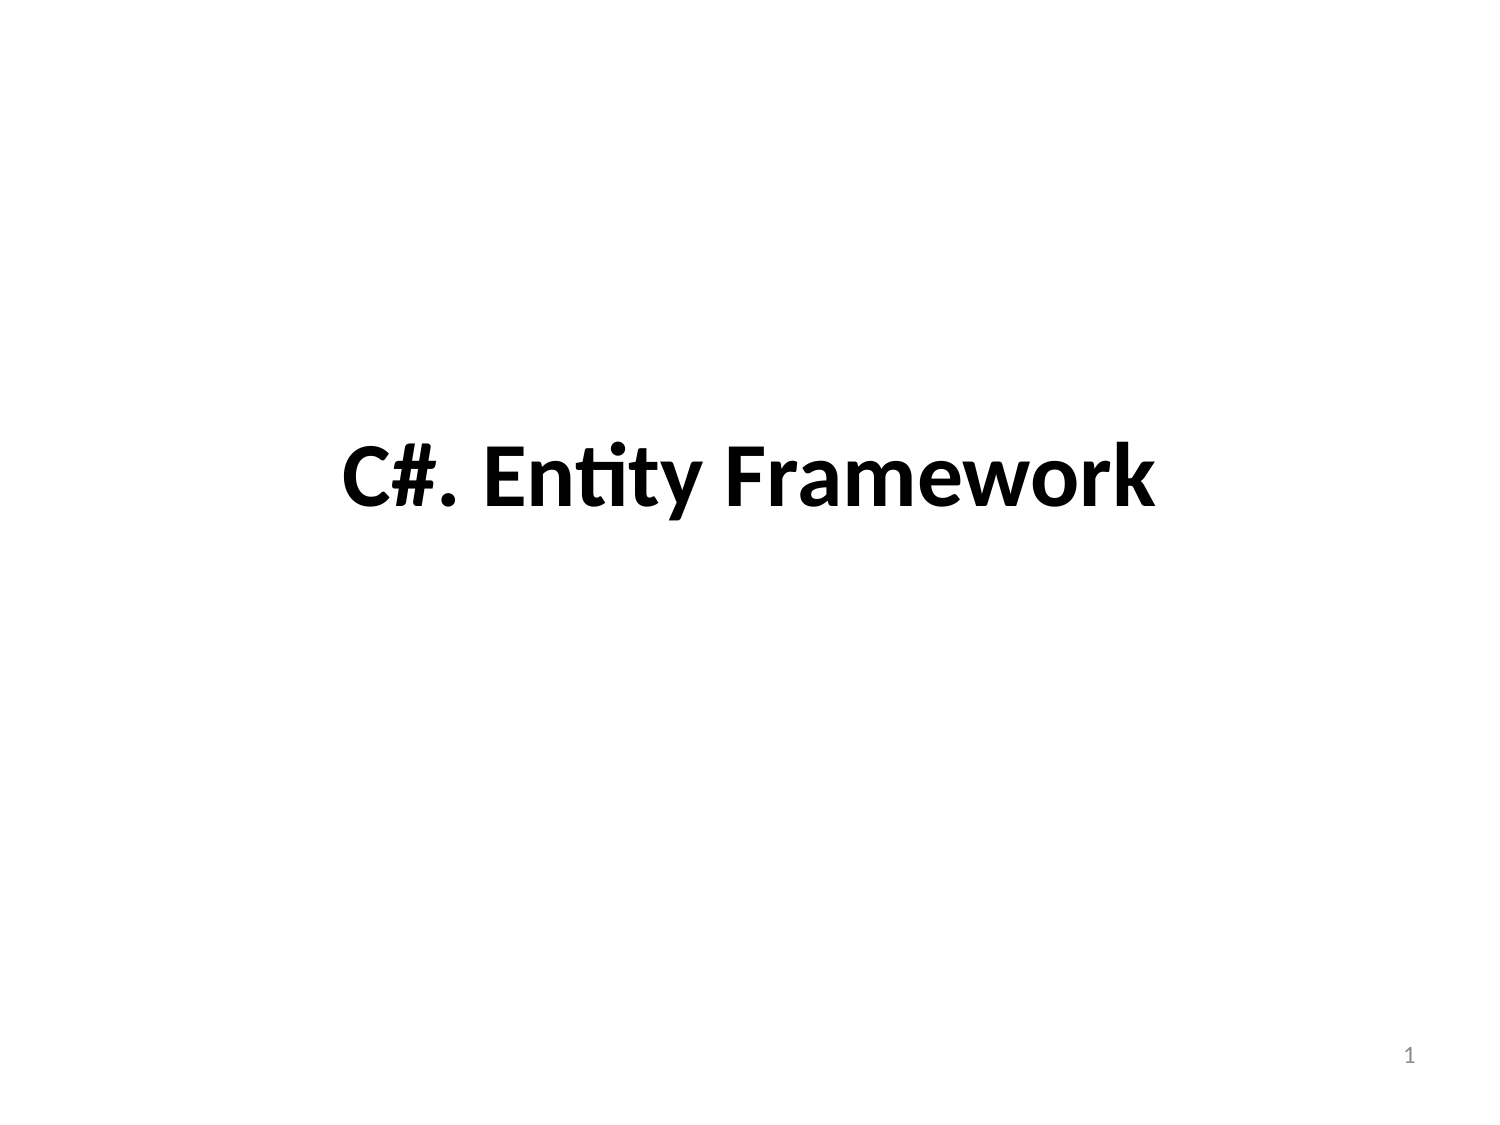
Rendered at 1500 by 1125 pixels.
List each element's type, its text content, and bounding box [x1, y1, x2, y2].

title C#. Entity Framework [112, 349, 1388, 591]
slide_number 1 [1080, 1023, 1431, 1084]
